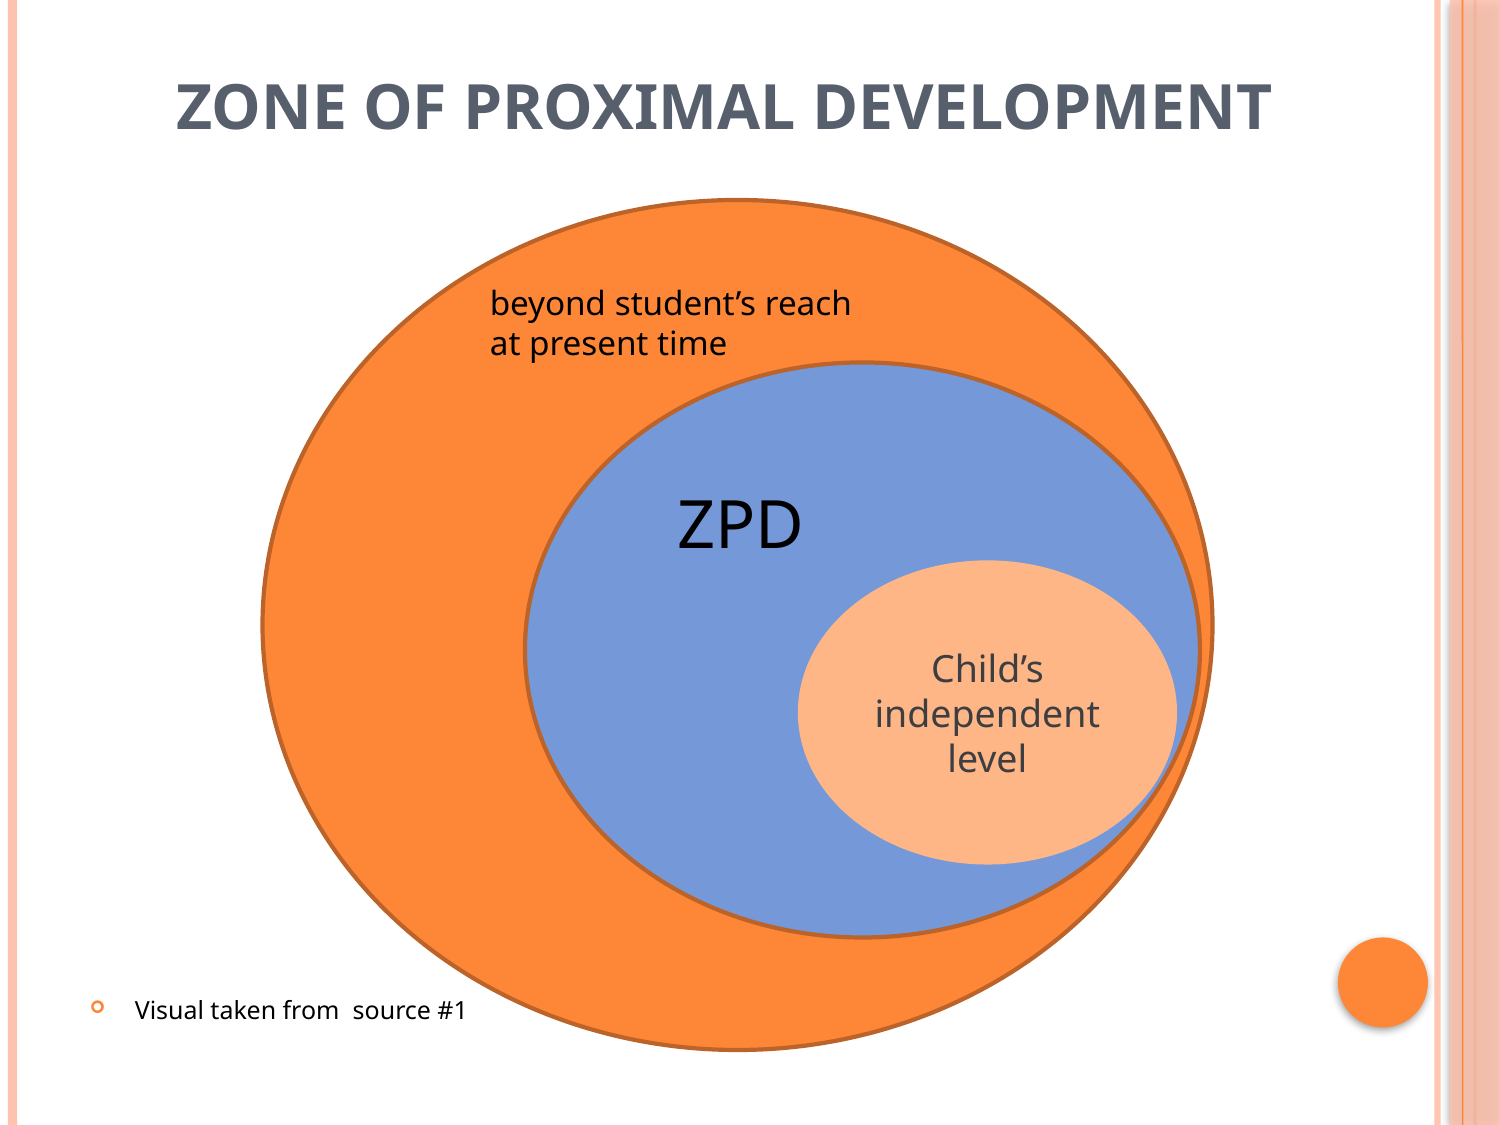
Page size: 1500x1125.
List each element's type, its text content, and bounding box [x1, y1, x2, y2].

list Visual taken from source #1 [75, 987, 1300, 1062]
text_box [260, 197, 1215, 1053]
text_box beyond student’s reach at present time [474, 274, 875, 370]
text_box [522, 360, 1203, 940]
text_box Child’s independent level [797, 560, 1178, 865]
text_box ZPD [662, 474, 838, 570]
title Zone of Proximal Development [75, 0, 1375, 150]
